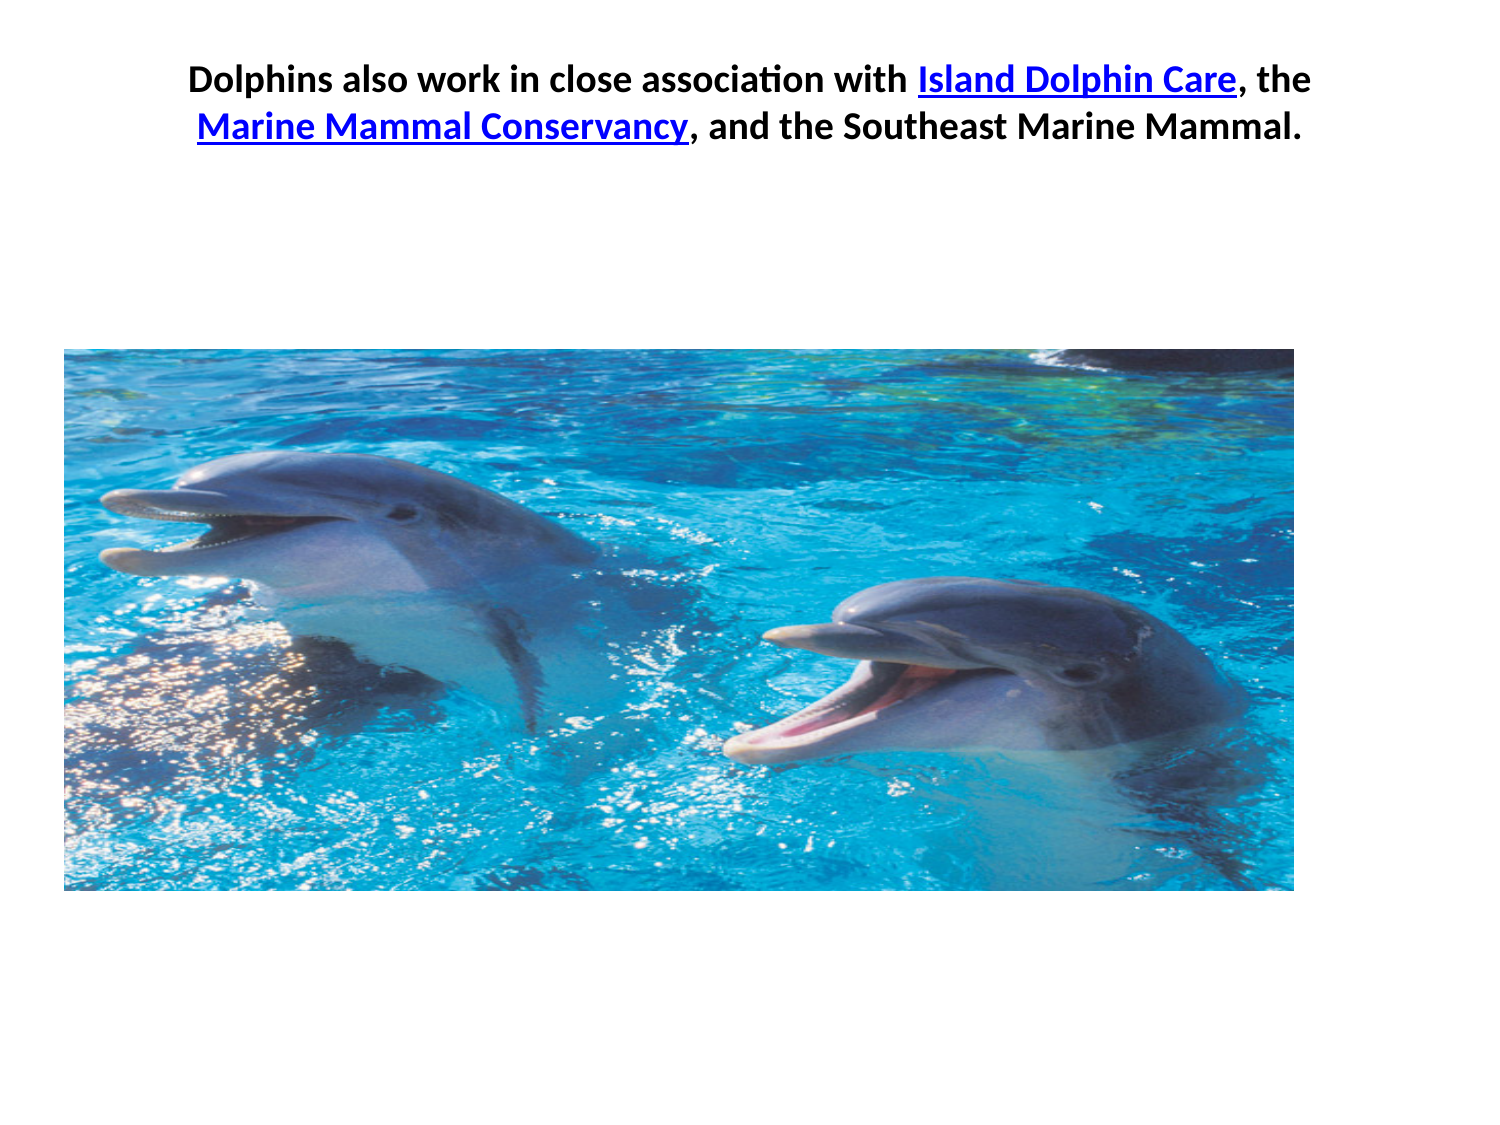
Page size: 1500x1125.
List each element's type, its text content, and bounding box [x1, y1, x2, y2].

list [64, 349, 1294, 891]
title Dolphins also work in close association with Island Dolphin Care, the Marine Mammal Conservancy, and the Southeast Marine Mammal. [75, 45, 1425, 233]
